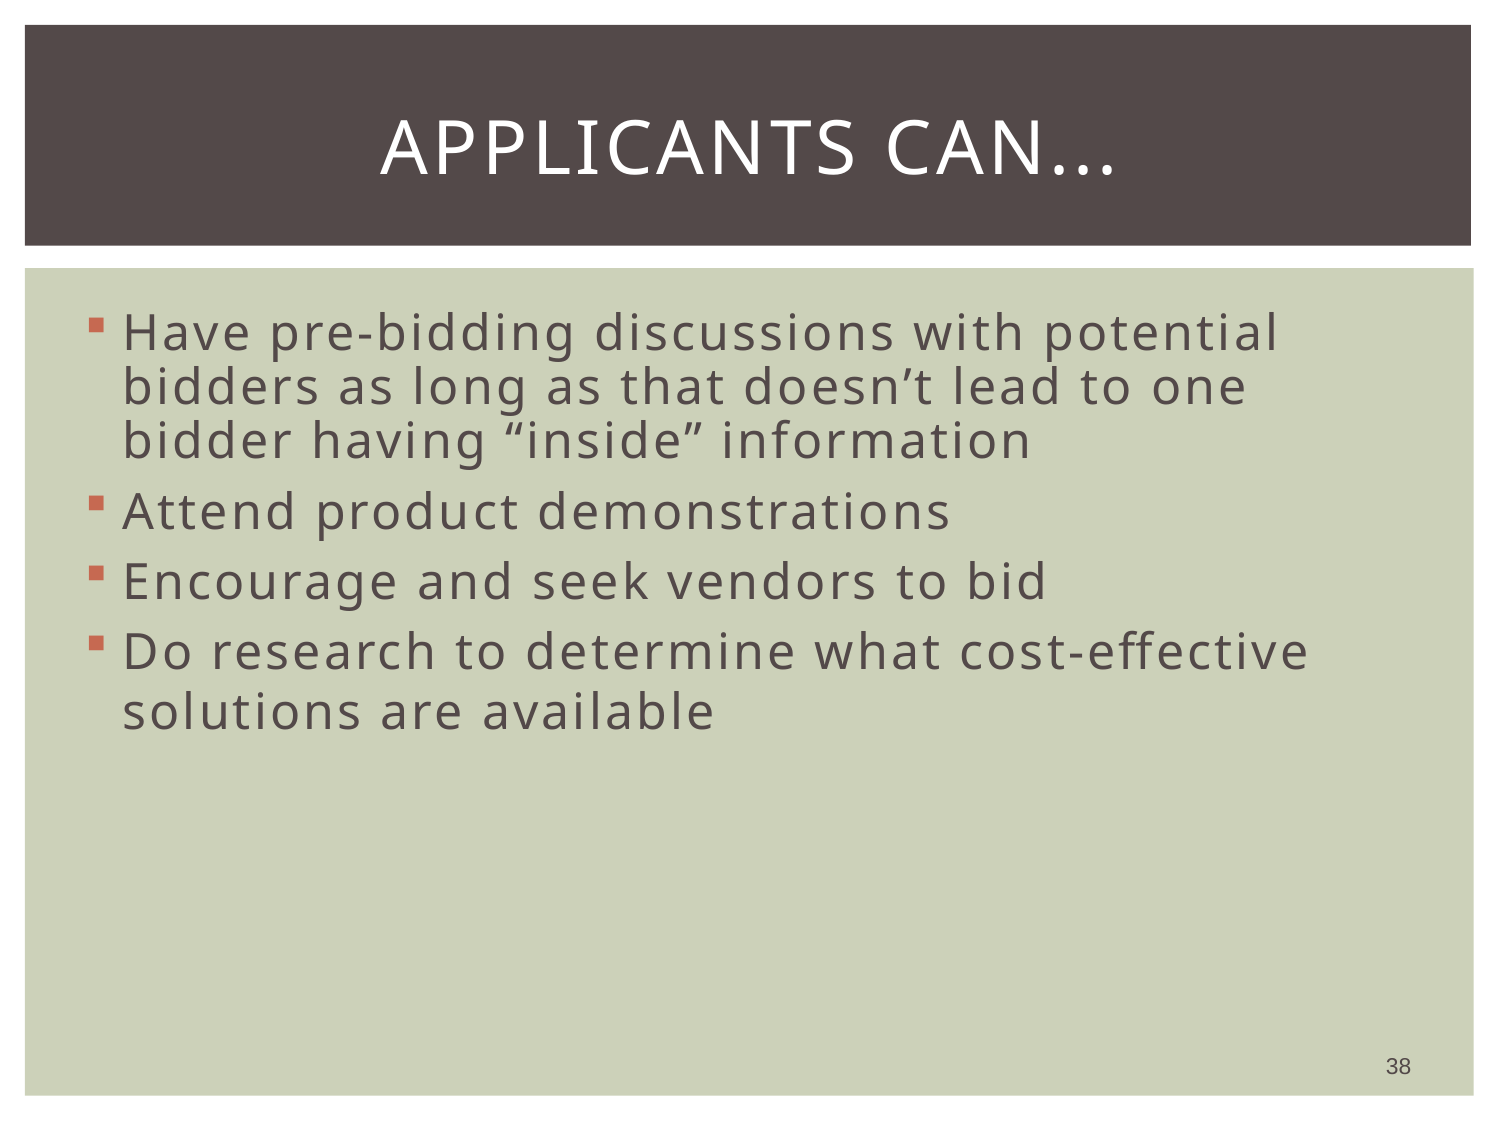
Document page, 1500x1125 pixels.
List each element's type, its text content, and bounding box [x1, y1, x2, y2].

slide_number 38 [1349, 1041, 1448, 1089]
title APPLICANTS CAN... [62, 58, 1438, 232]
list Have pre-bidding discussions with potential bidders as long as that doesn’t lead to one bidder having “inside” information Attend product demonstrations Encourage and seek vendors to bid Do research to determine what cost-effective solutions are available [62, 299, 1442, 1023]
